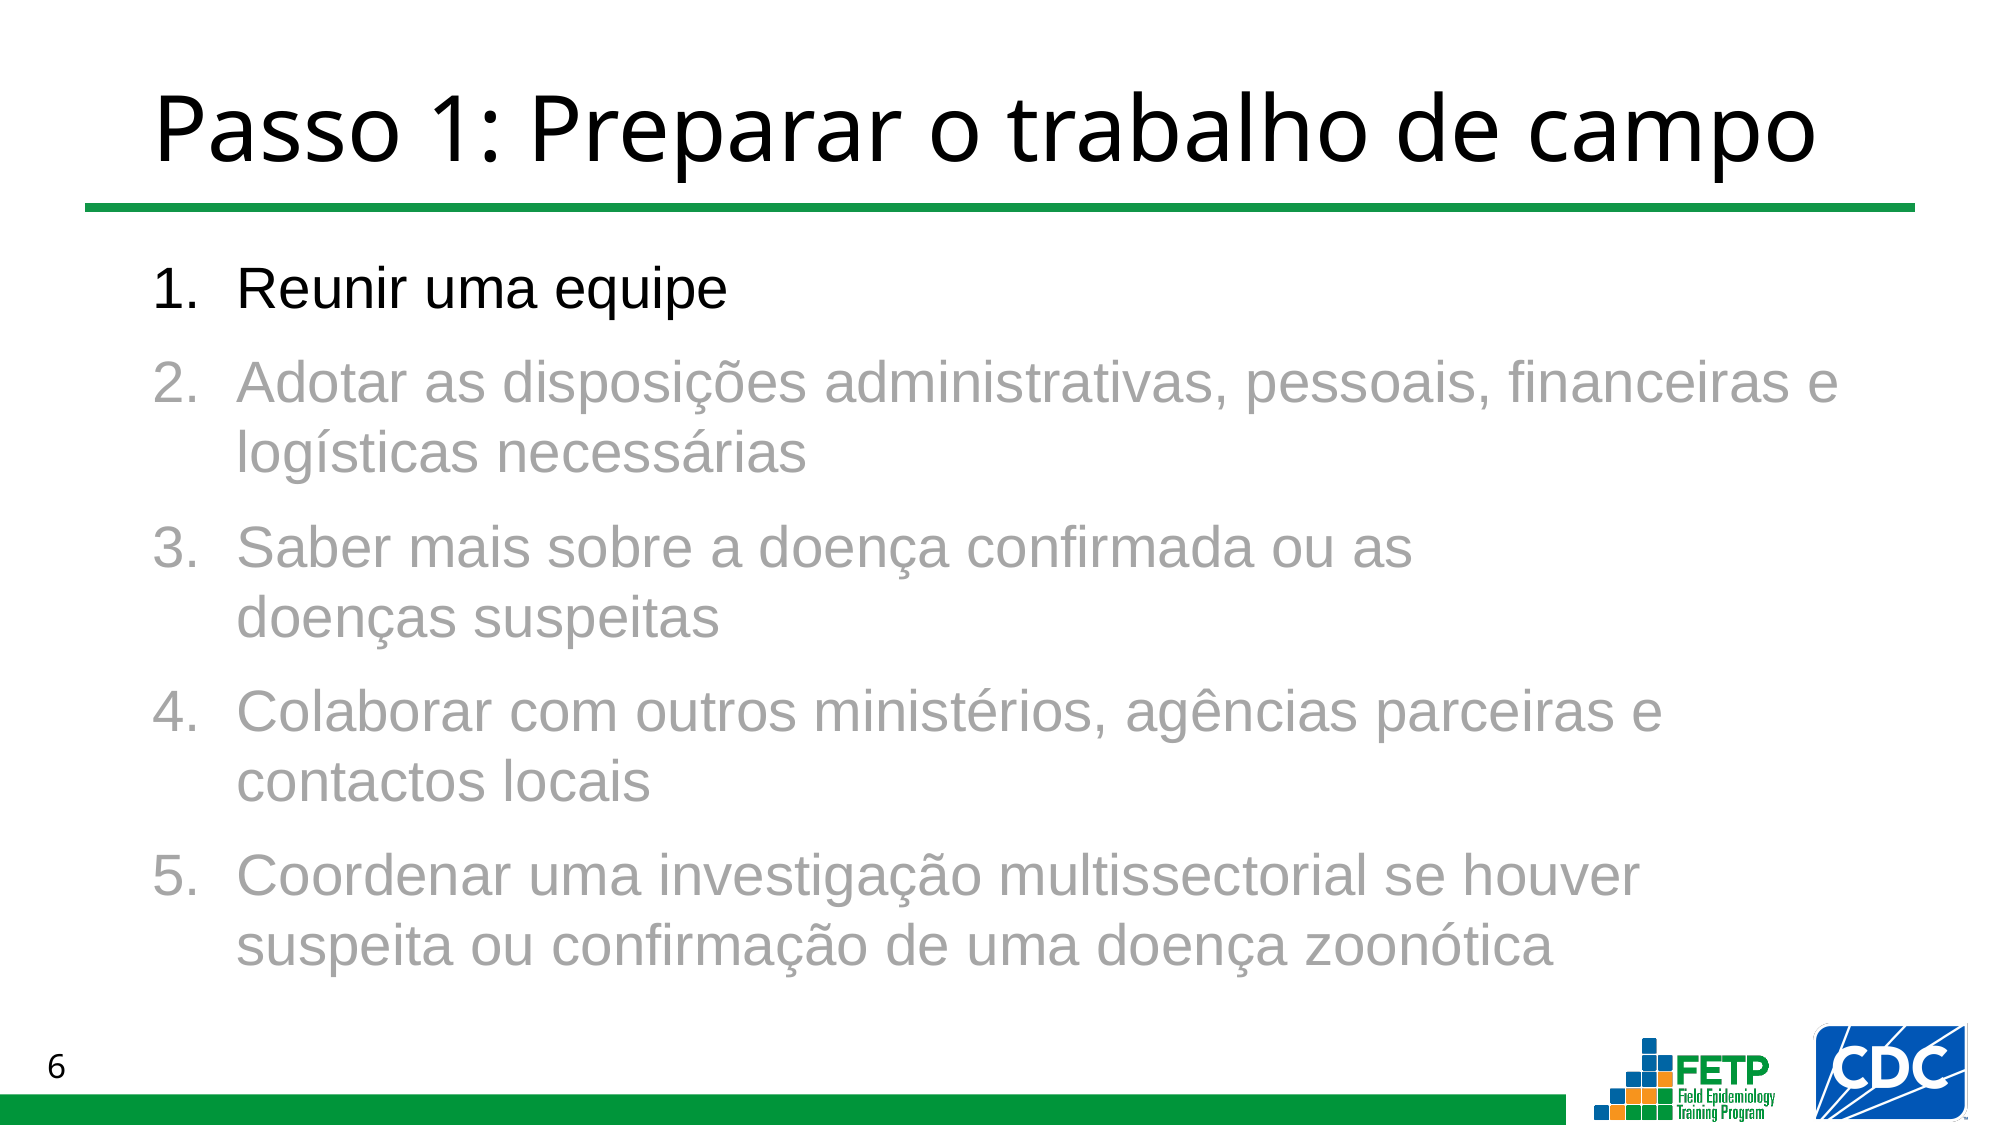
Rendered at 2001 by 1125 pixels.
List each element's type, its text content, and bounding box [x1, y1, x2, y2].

list Reunir uma equipe Adotar as disposições administrativas, pessoais, financeiras e logísticas necessárias Saber mais sobre a doença confirmada ou as doenças suspeitas Colaborar com outros ministérios, agências parceiras e contactos locais Coordenar uma investigação multissectorial se houver suspeita ou confirmação de uma doença zoonótica [137, 242, 1863, 1004]
picture [1594, 1038, 1775, 1122]
title Passo 1: Preparar o trabalho de campo [137, 75, 1863, 207]
picture [1813, 1023, 1968, 1122]
